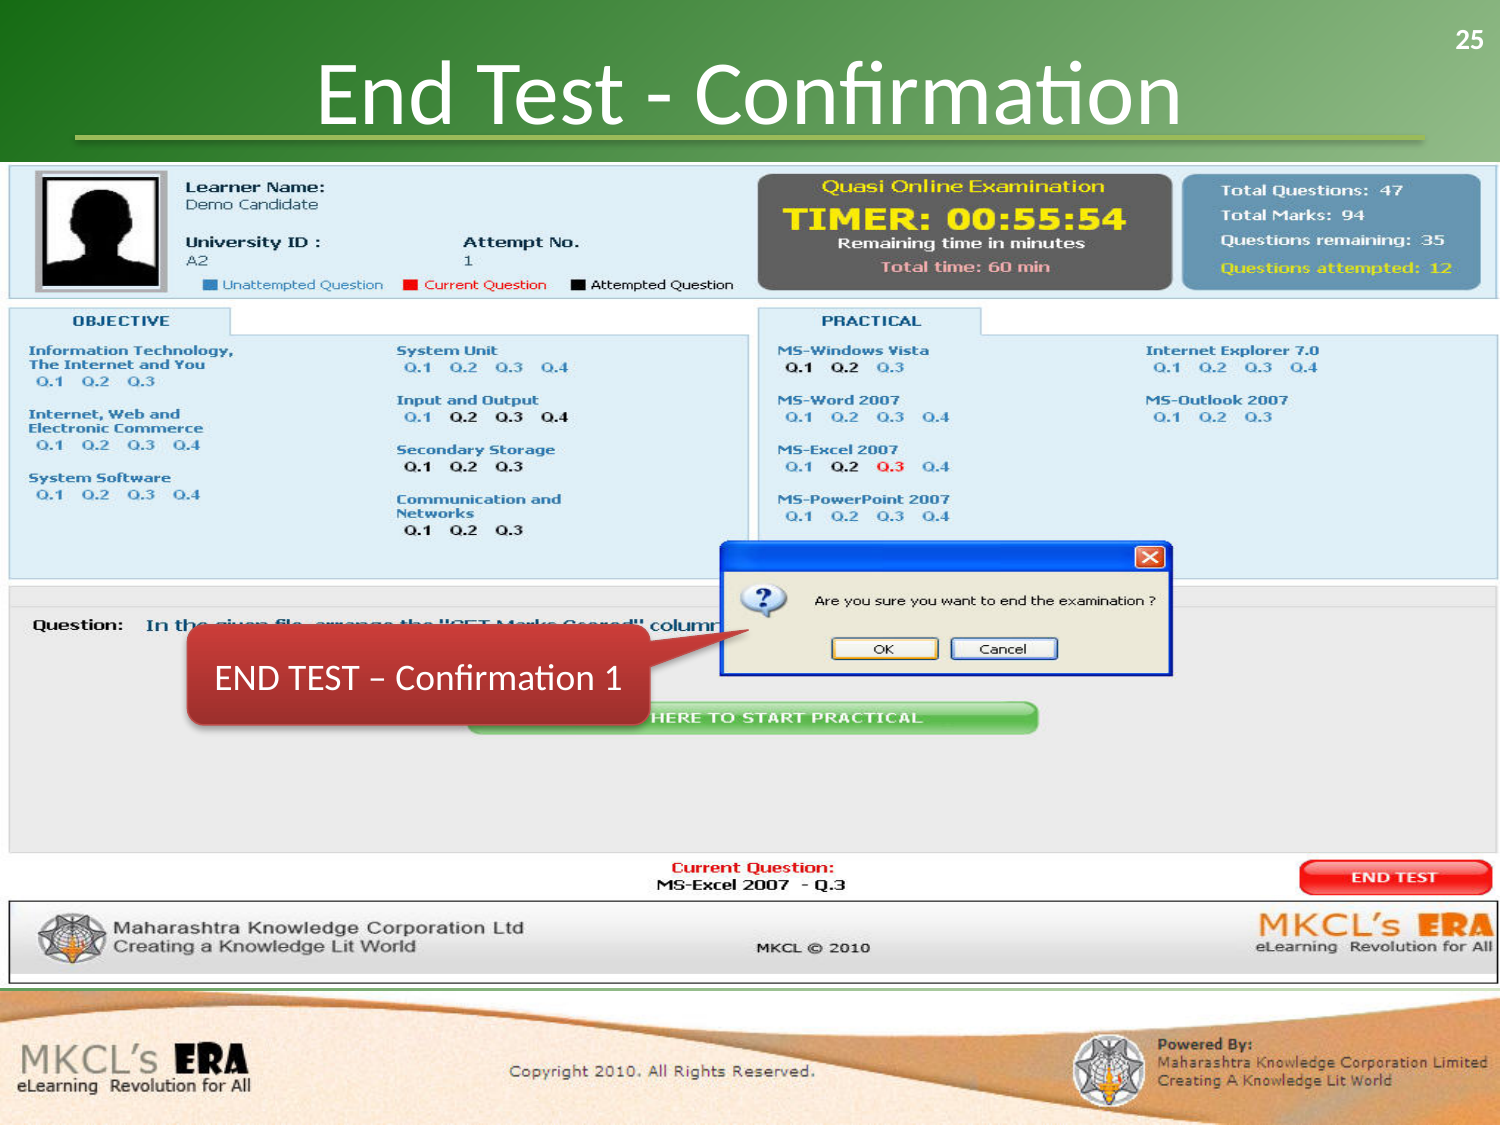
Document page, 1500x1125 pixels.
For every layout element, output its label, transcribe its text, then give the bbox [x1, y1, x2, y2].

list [0, 162, 1500, 988]
title End Test - Confirmation [75, 24, 1425, 150]
picture [0, 991, 1500, 1125]
slide_number 25 [1425, 0, 1500, 75]
